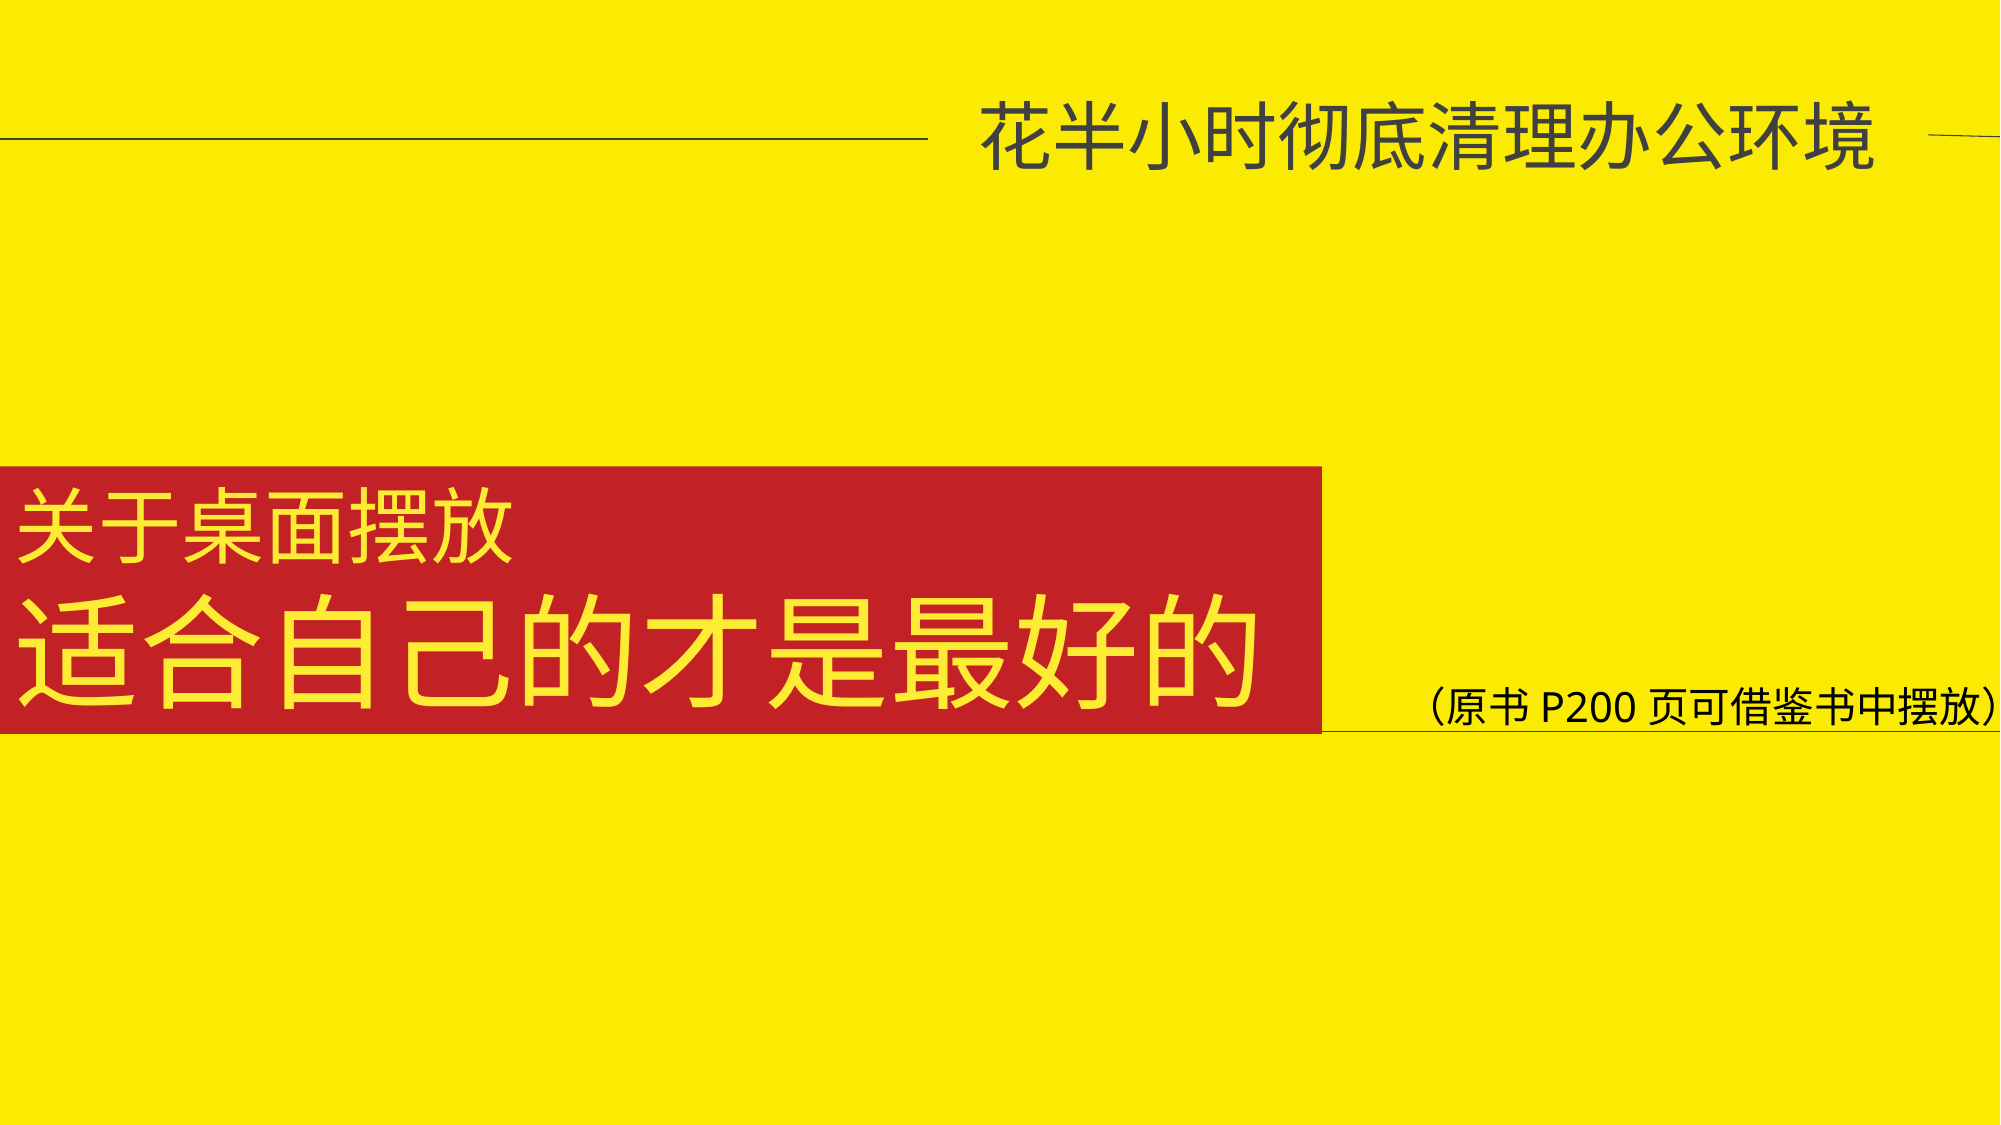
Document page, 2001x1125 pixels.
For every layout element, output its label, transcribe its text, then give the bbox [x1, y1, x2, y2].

text_box （原书P200页可借鉴书中摆放） [1390, 732, 2000, 738]
text_box 花半小时彻底清理办公环境 [962, 82, 1929, 188]
text_box （原书P200页可借鉴书中摆放） [1390, 673, 2000, 731]
text_box 关于桌面摆放 适合自己的才是最好的 [0, 466, 1322, 732]
